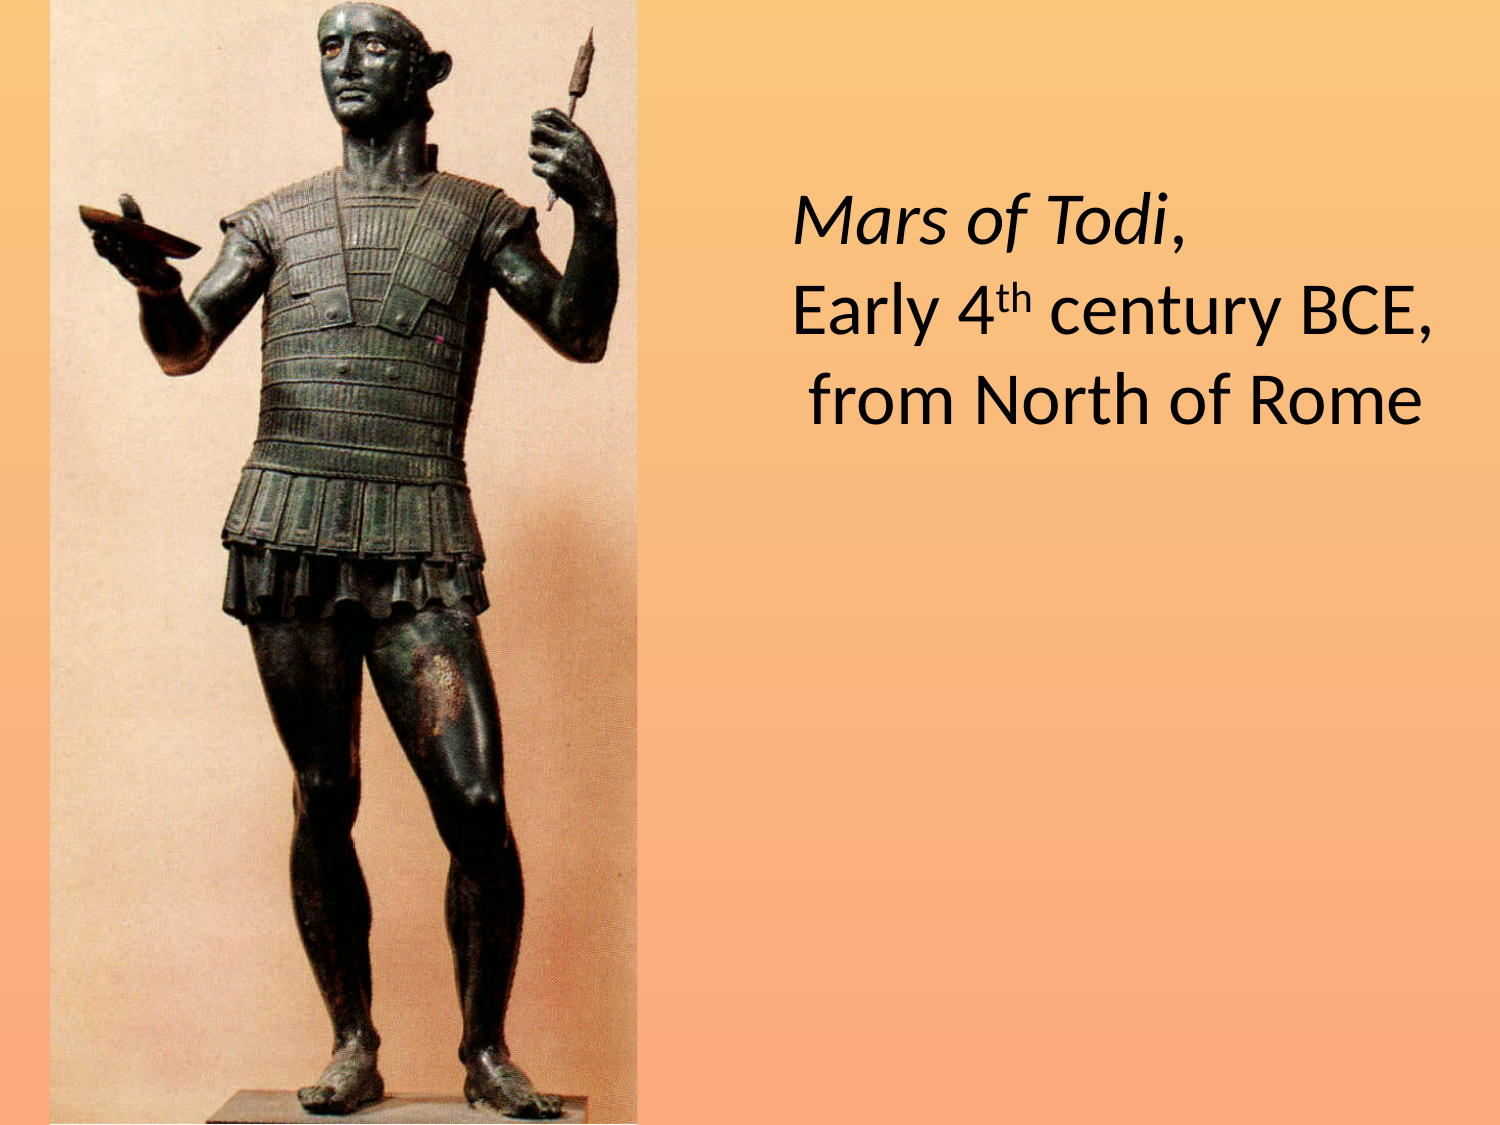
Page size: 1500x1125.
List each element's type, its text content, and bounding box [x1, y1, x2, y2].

picture [49, 0, 638, 1125]
text_box Mars of Todi, Early 4th century BCE, from North of Rome [776, 162, 1451, 493]
